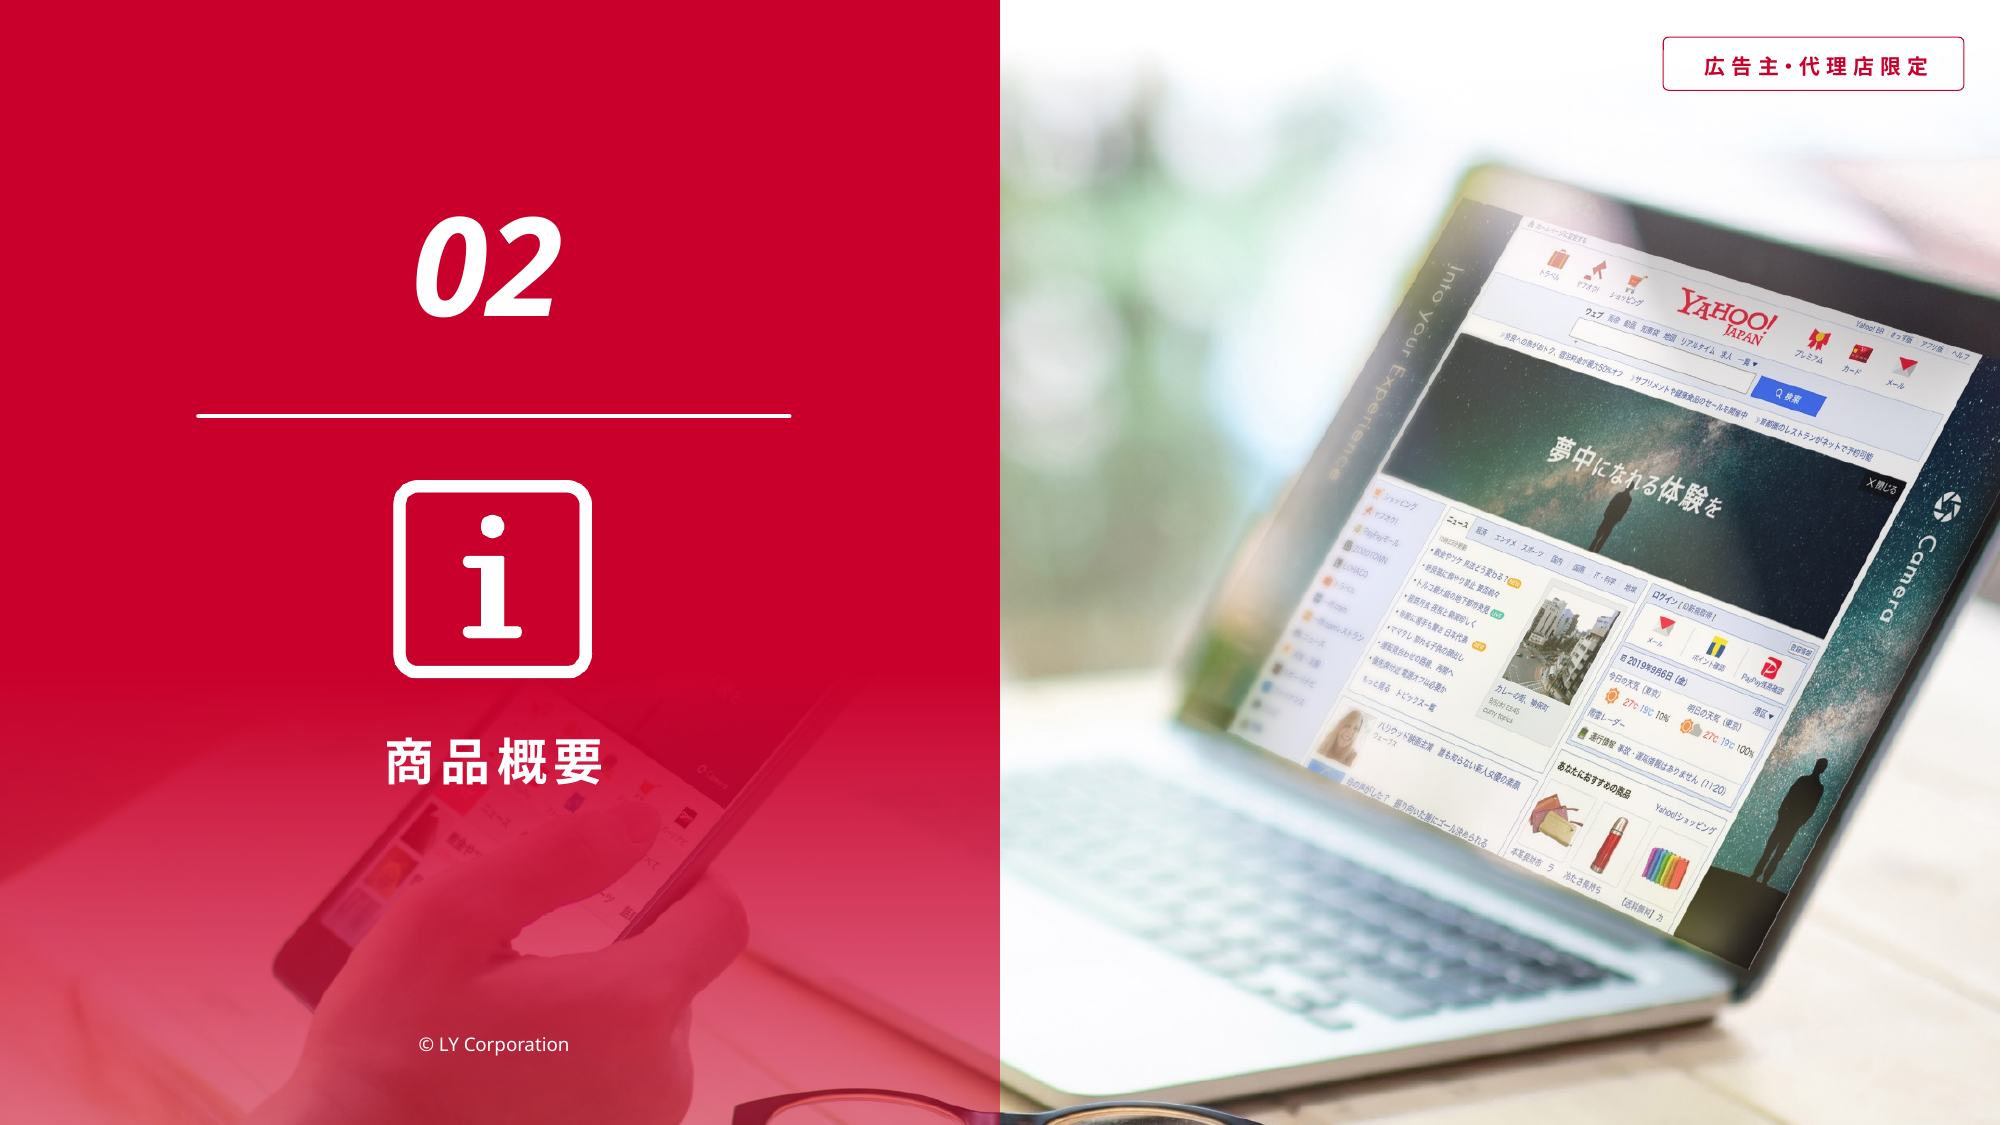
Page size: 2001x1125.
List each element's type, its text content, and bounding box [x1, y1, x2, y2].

picture [1000, 0, 2000, 1125]
list 02 [397, 171, 587, 346]
list 商品概要 [198, 723, 790, 956]
picture [361, 454, 622, 696]
